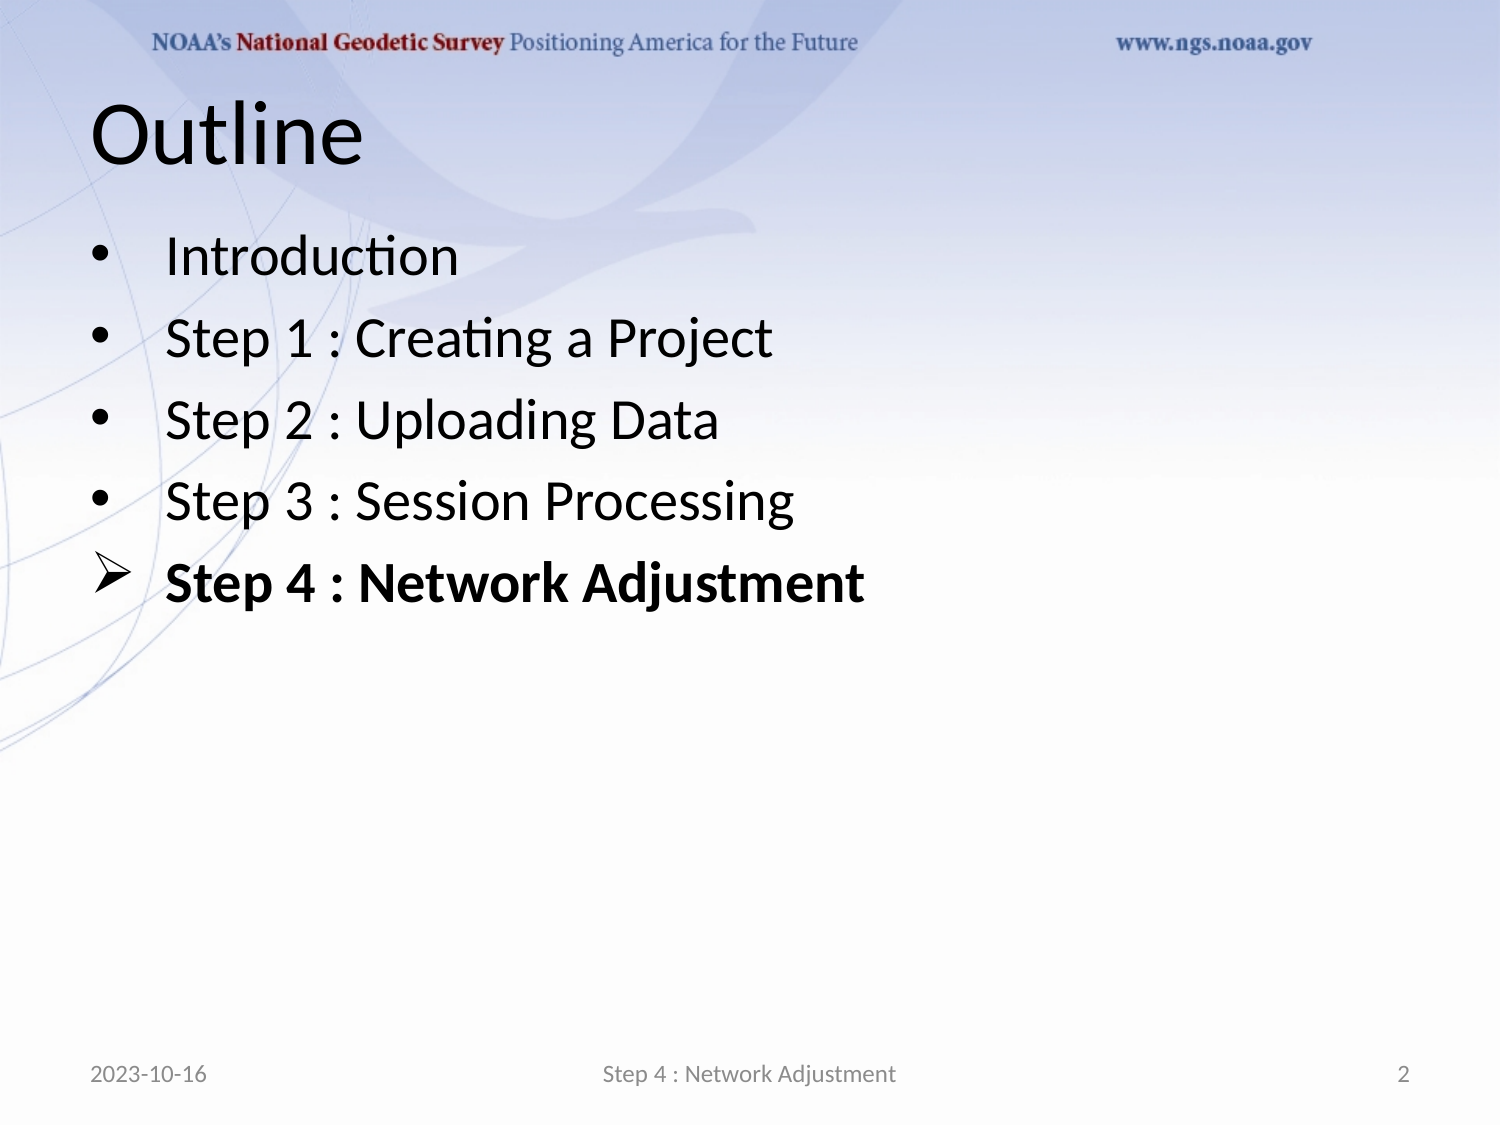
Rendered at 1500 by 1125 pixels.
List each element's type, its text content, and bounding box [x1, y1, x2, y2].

slide_number 2 [1074, 1042, 1425, 1103]
picture [0, 0, 1500, 1125]
footer Step 4 : Network Adjustment [512, 1042, 988, 1103]
list Introduction Step 1 : Creating a Project Step 2 : Uploading Data Step 3 : Session Processing Step 4 : Network Adjustment [74, 209, 1500, 1021]
title Outline [74, 74, 1426, 181]
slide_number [75, 1042, 425, 1103]
